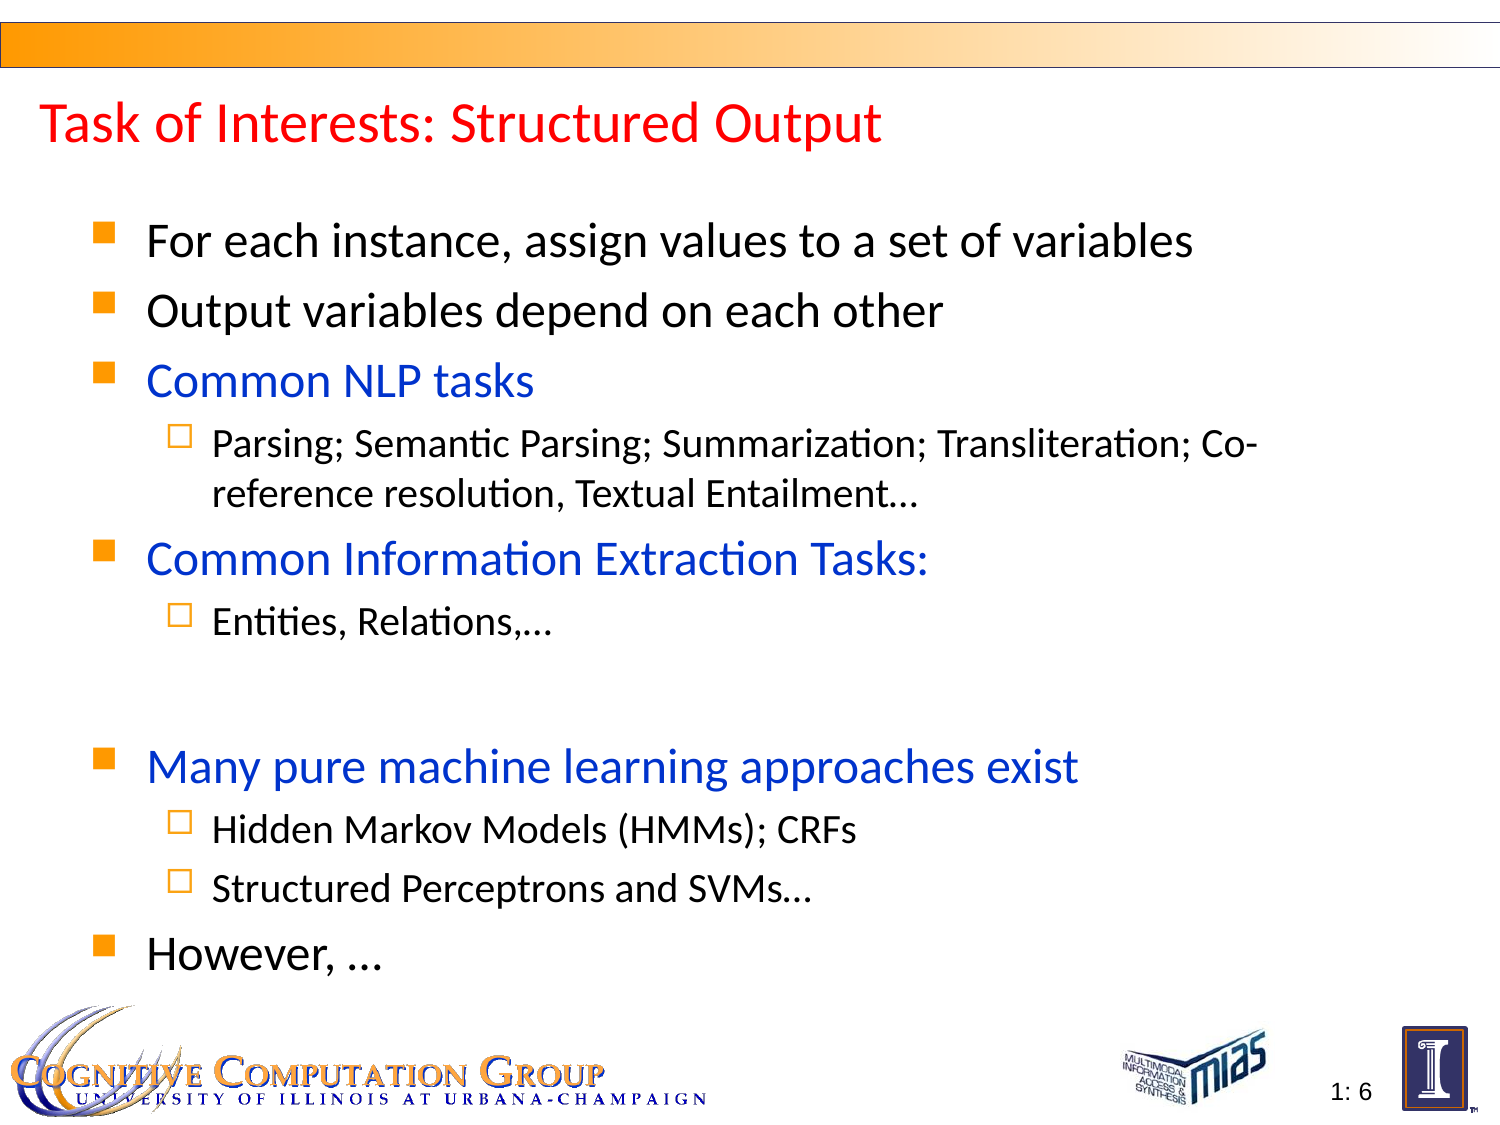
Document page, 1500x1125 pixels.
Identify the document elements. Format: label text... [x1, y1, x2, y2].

list For each instance, assign values to a set of variables Output variables depend on each other Common NLP tasks Parsing; Semantic Parsing; Summarization; Transliteration; Co-reference resolution, Textual Entailment… Common Information Extraction Tasks: Entities, Relations,… Many pure machine learning approaches exist Hidden Markov Models (HMMs)‏; CRFs Structured Perceptrons and SVMs… However, … [75, 200, 1425, 1013]
picture [1120, 1021, 1275, 1113]
title Task of Interests: Structured Output [24, 75, 1375, 163]
slide_number 1: 6 [1237, 1074, 1388, 1113]
picture [0, 1000, 713, 1125]
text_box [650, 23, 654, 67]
slide_number Page 20 [562, 23, 566, 67]
